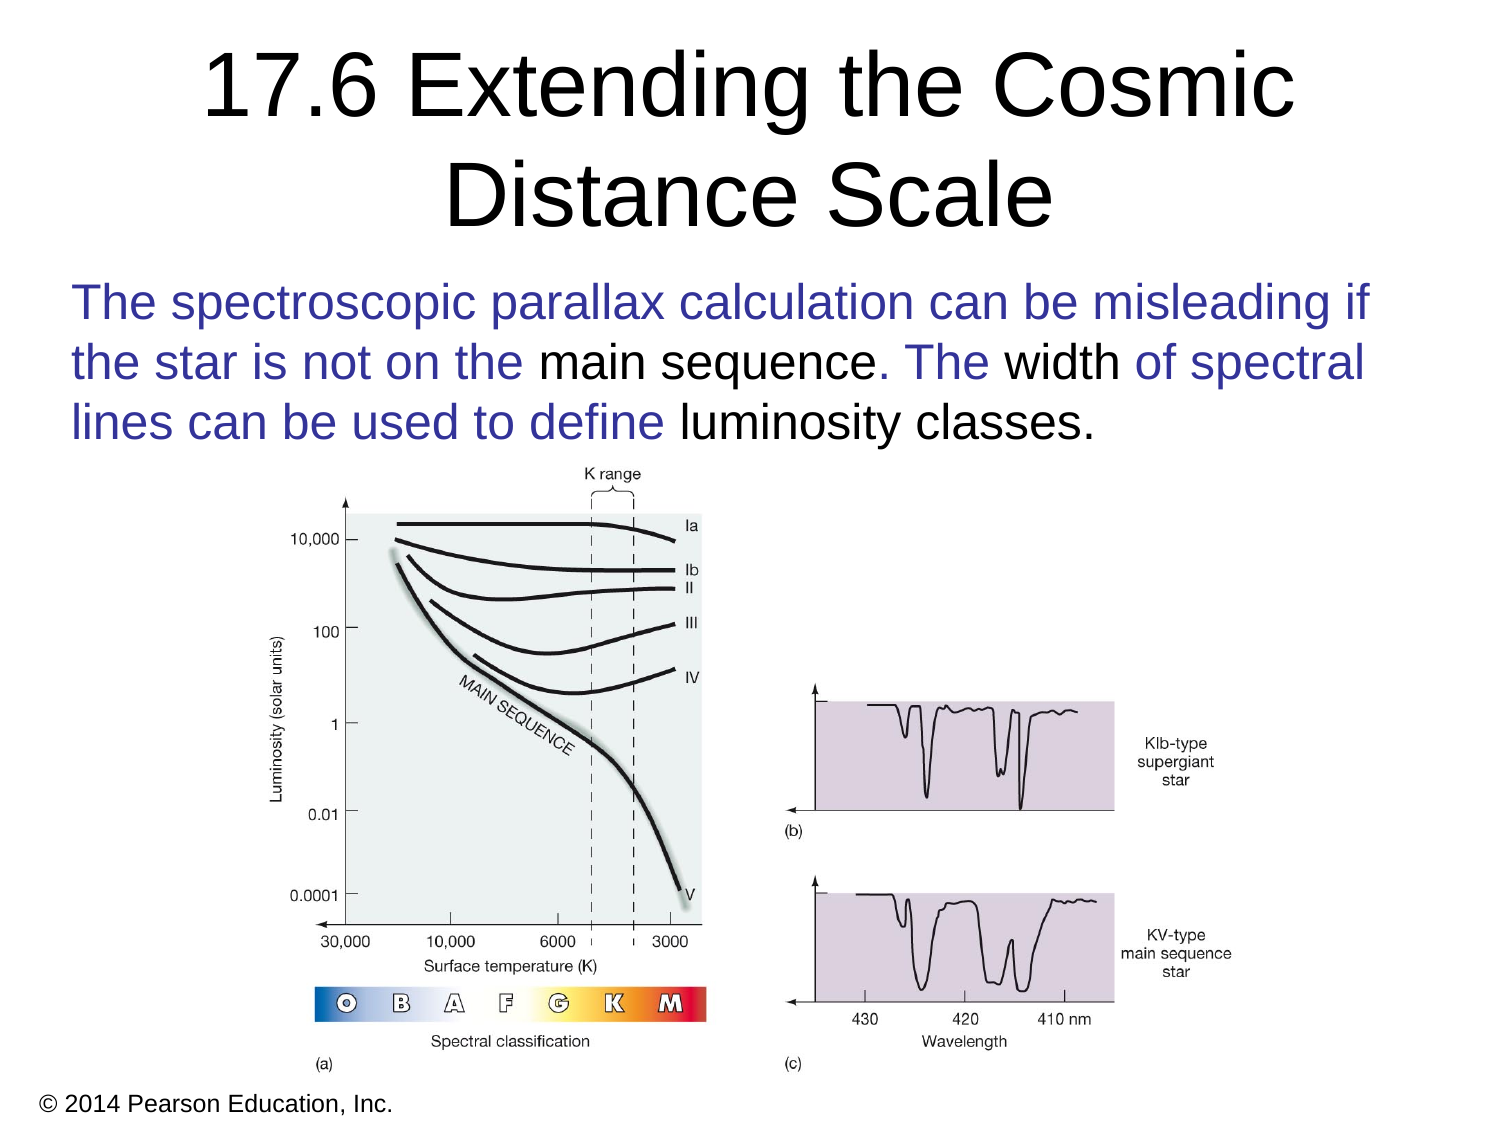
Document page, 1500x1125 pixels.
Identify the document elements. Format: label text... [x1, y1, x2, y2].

picture [262, 460, 1238, 1076]
title 17.6 Extending the Cosmic Distance Scale [75, 34, 1425, 235]
text_box The spectroscopic parallax calculation can be misleading if the star is not on the main sequence. The width of spectral lines can be used to define luminosity classes. [56, 262, 1444, 458]
